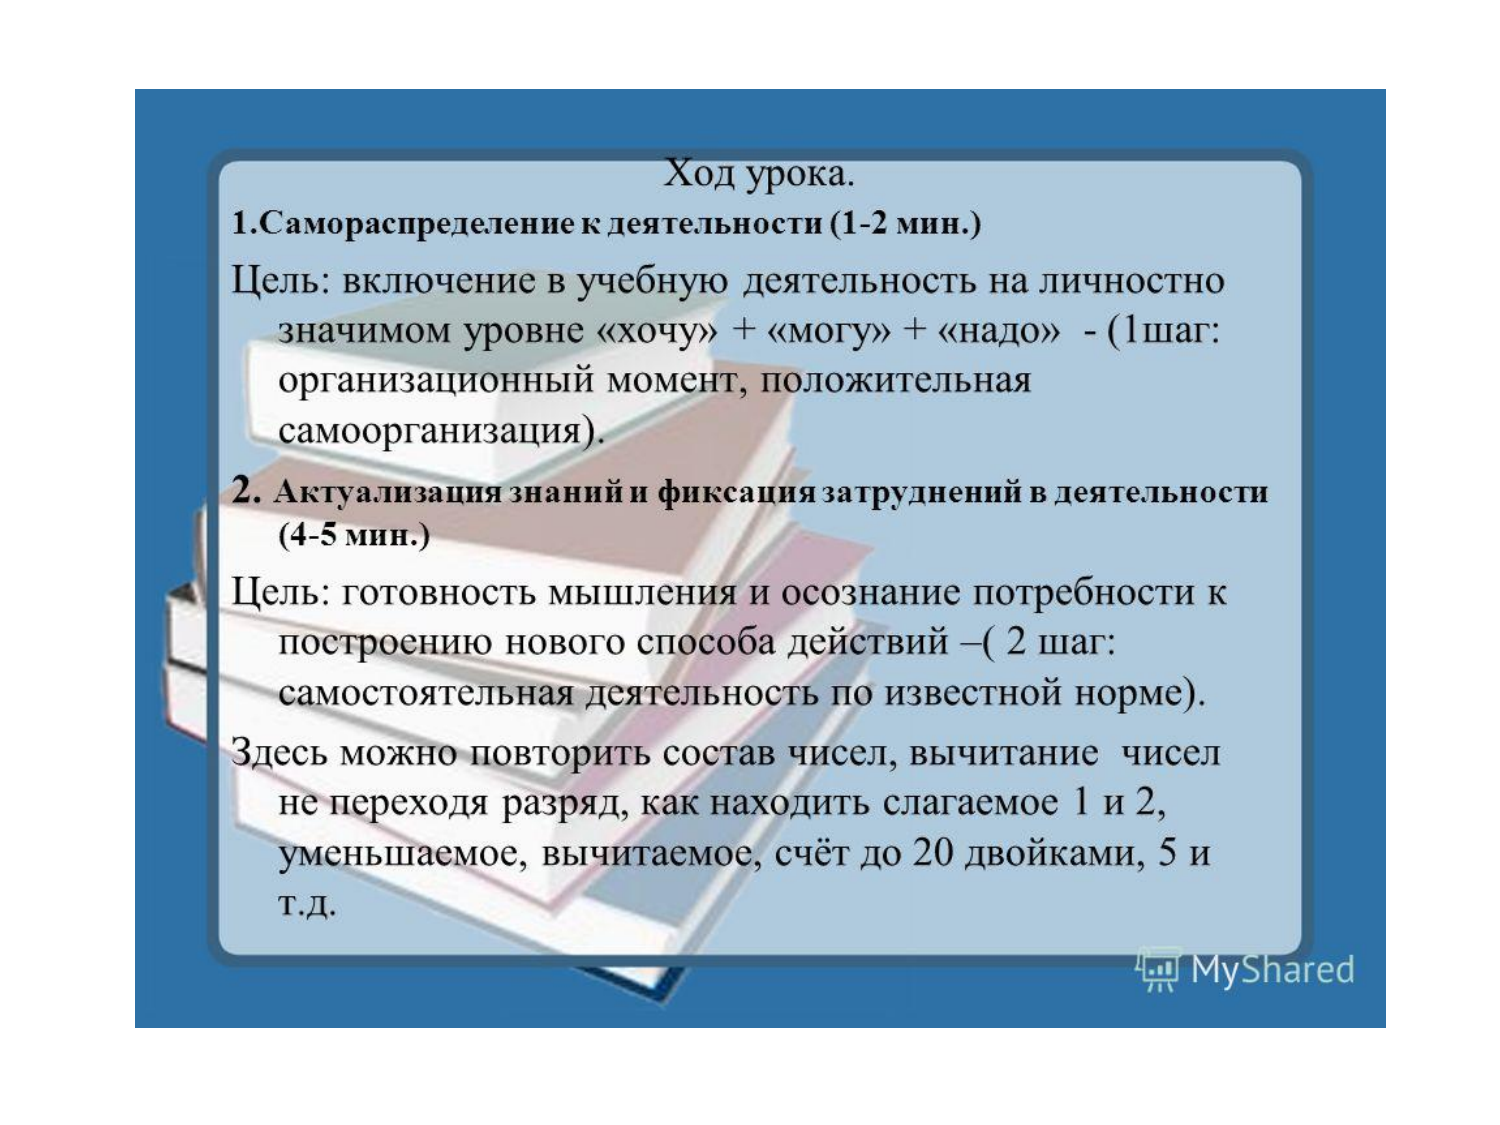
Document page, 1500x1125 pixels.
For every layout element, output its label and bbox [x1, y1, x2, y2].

picture [135, 89, 1386, 1028]
